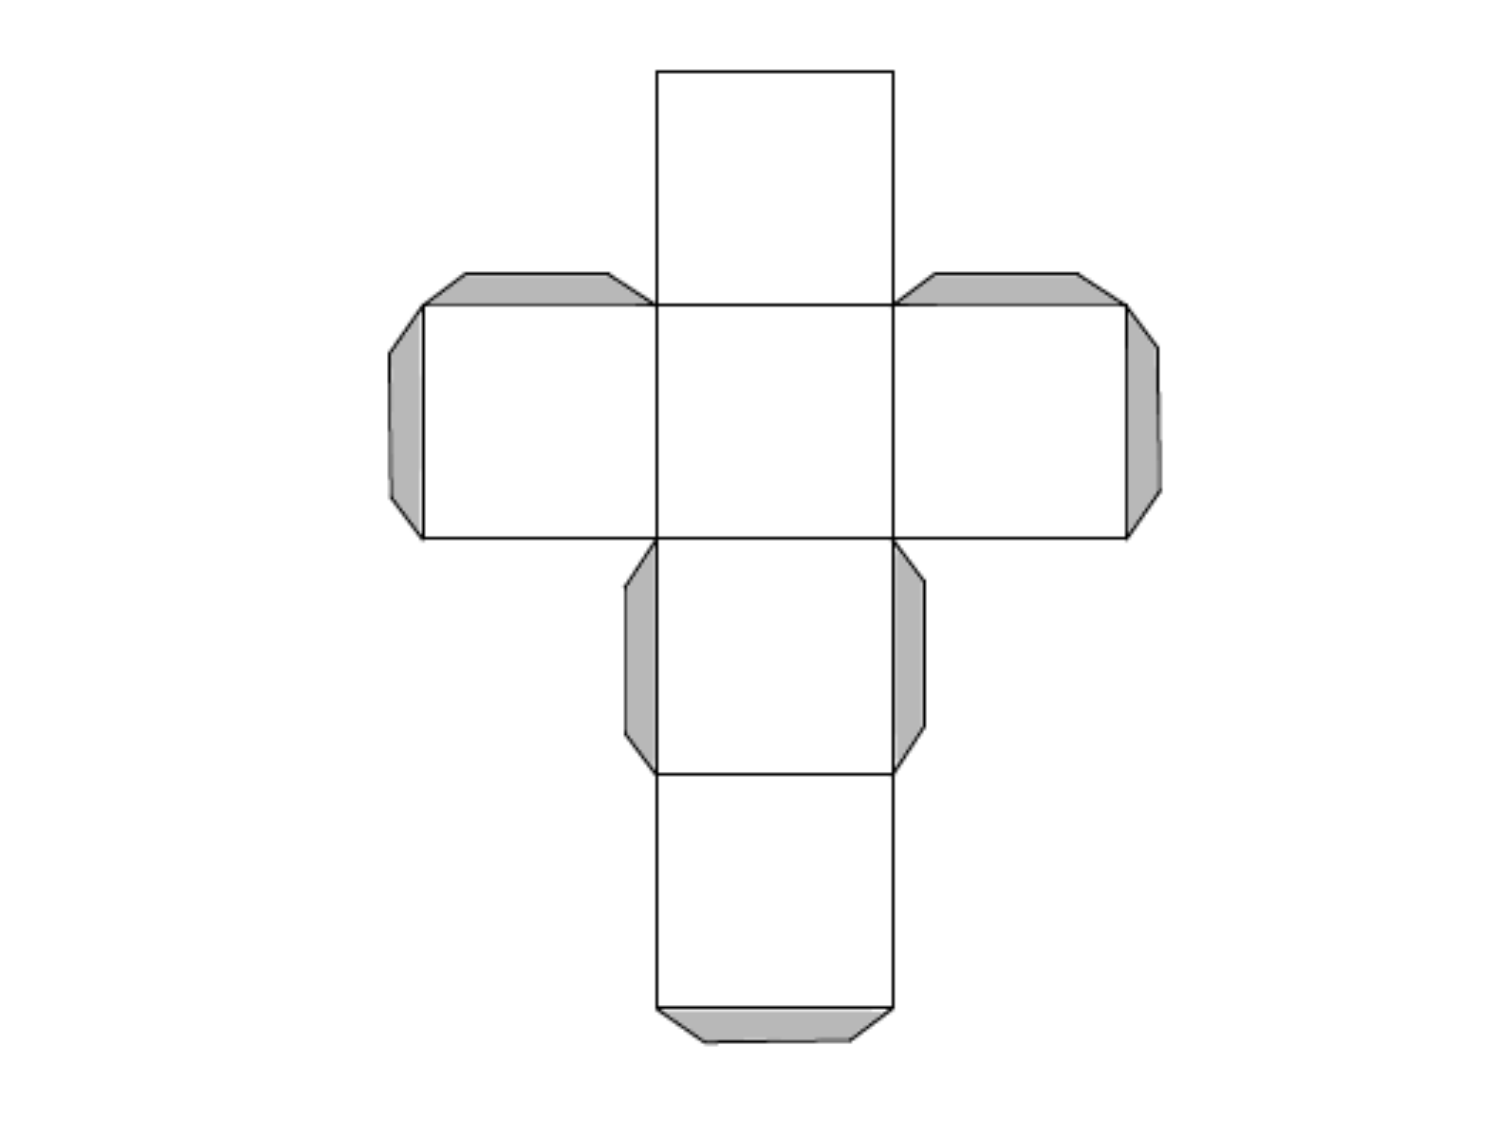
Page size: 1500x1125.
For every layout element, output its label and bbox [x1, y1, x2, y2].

picture [312, 19, 1221, 1118]
